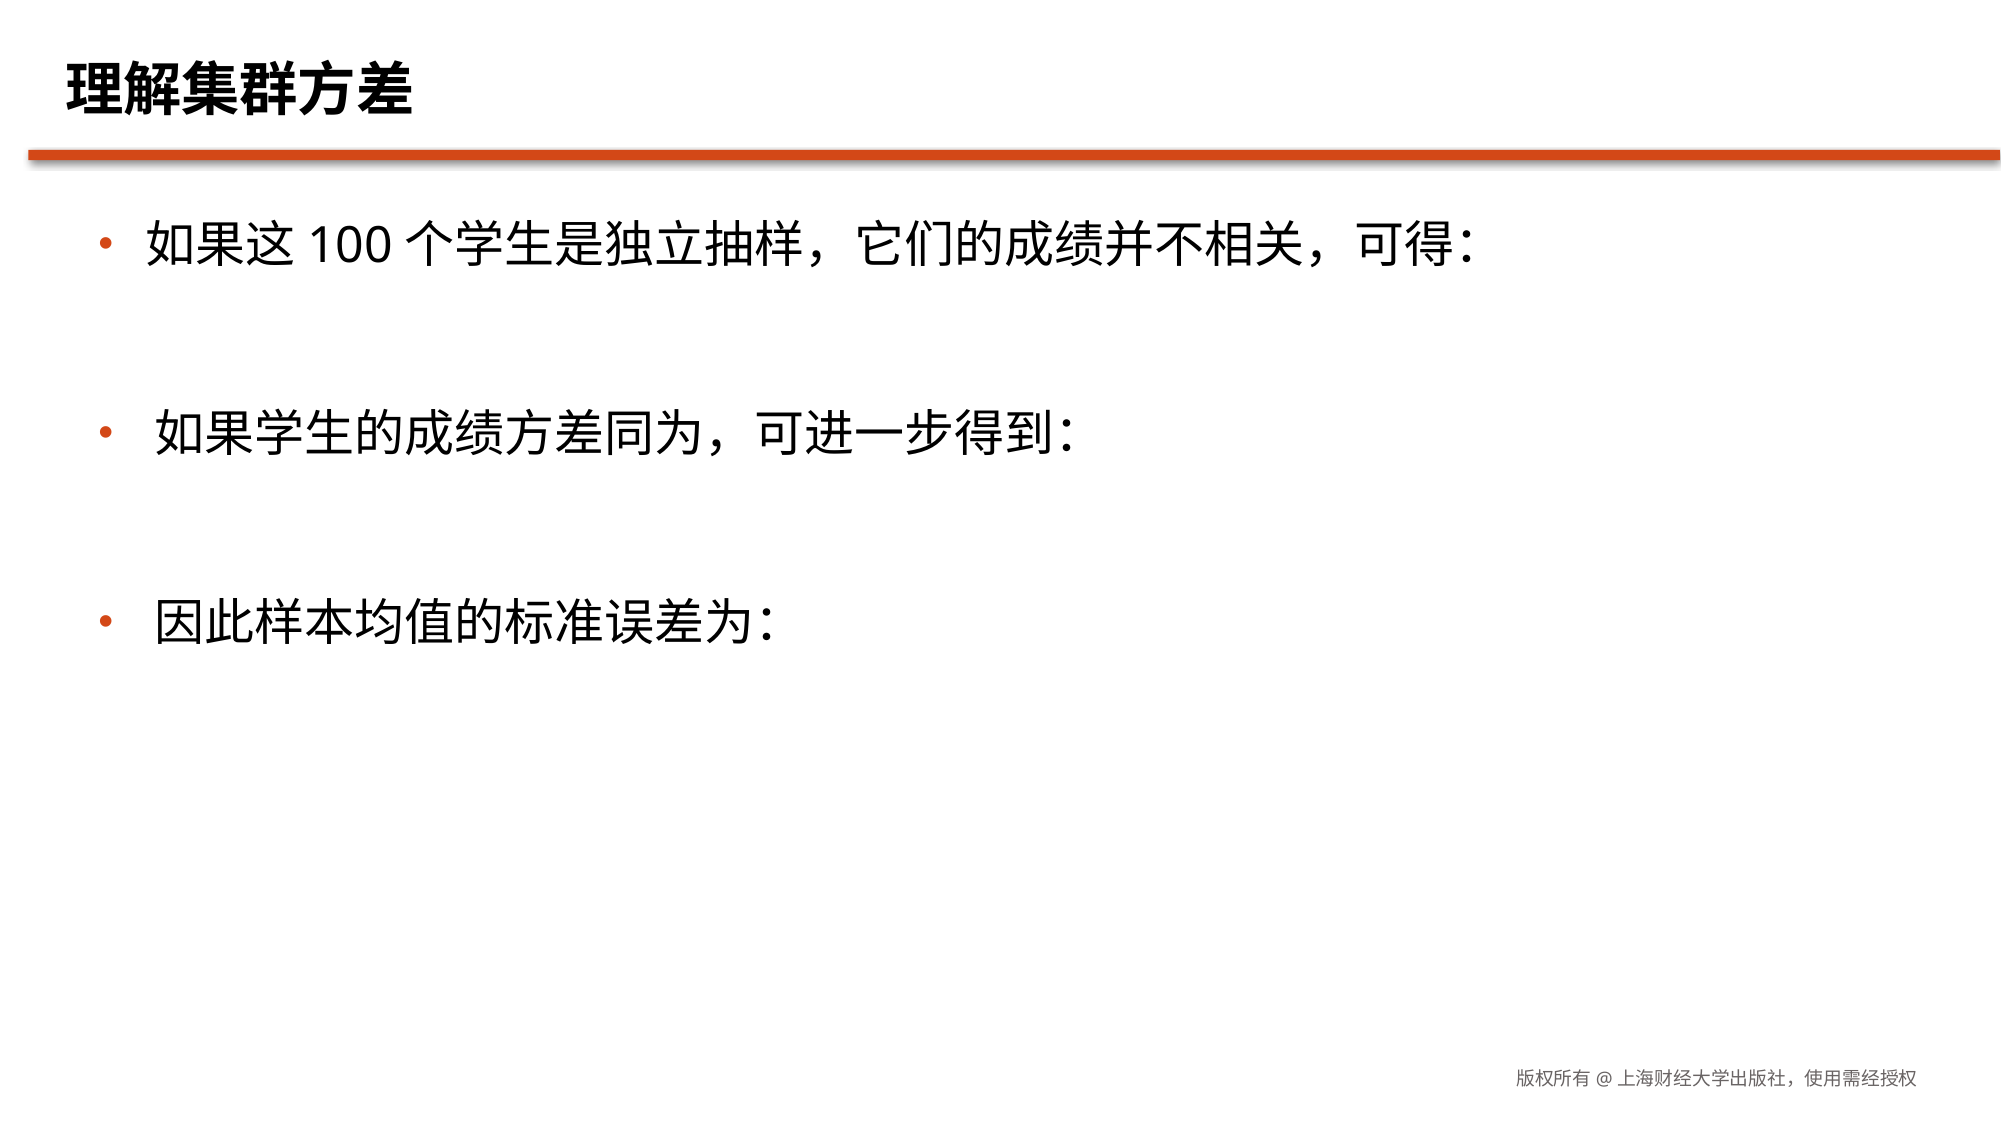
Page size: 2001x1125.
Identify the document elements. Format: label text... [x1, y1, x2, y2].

title 理解集群方差 [50, 50, 1825, 138]
footer 版权所有@上海财经大学出版社，使用需经授权 [1483, 1046, 1950, 1109]
